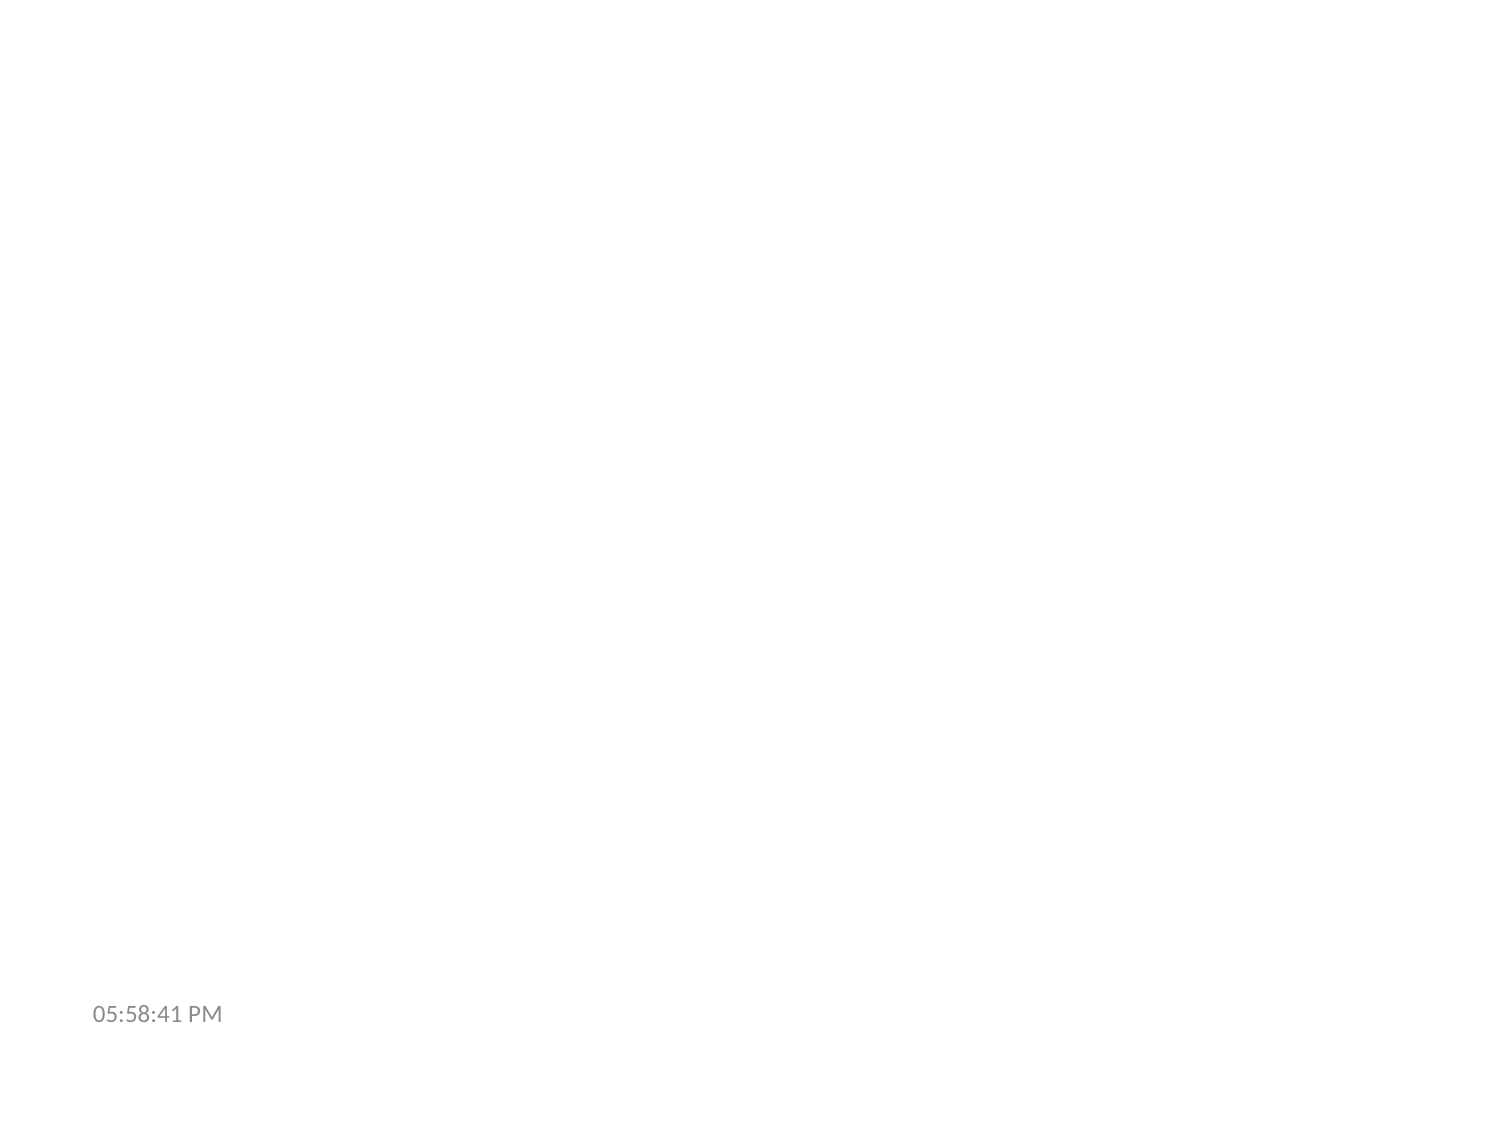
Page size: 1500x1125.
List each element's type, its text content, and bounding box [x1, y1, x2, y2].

text_box 3:35:09 PM [77, 982, 428, 1043]
